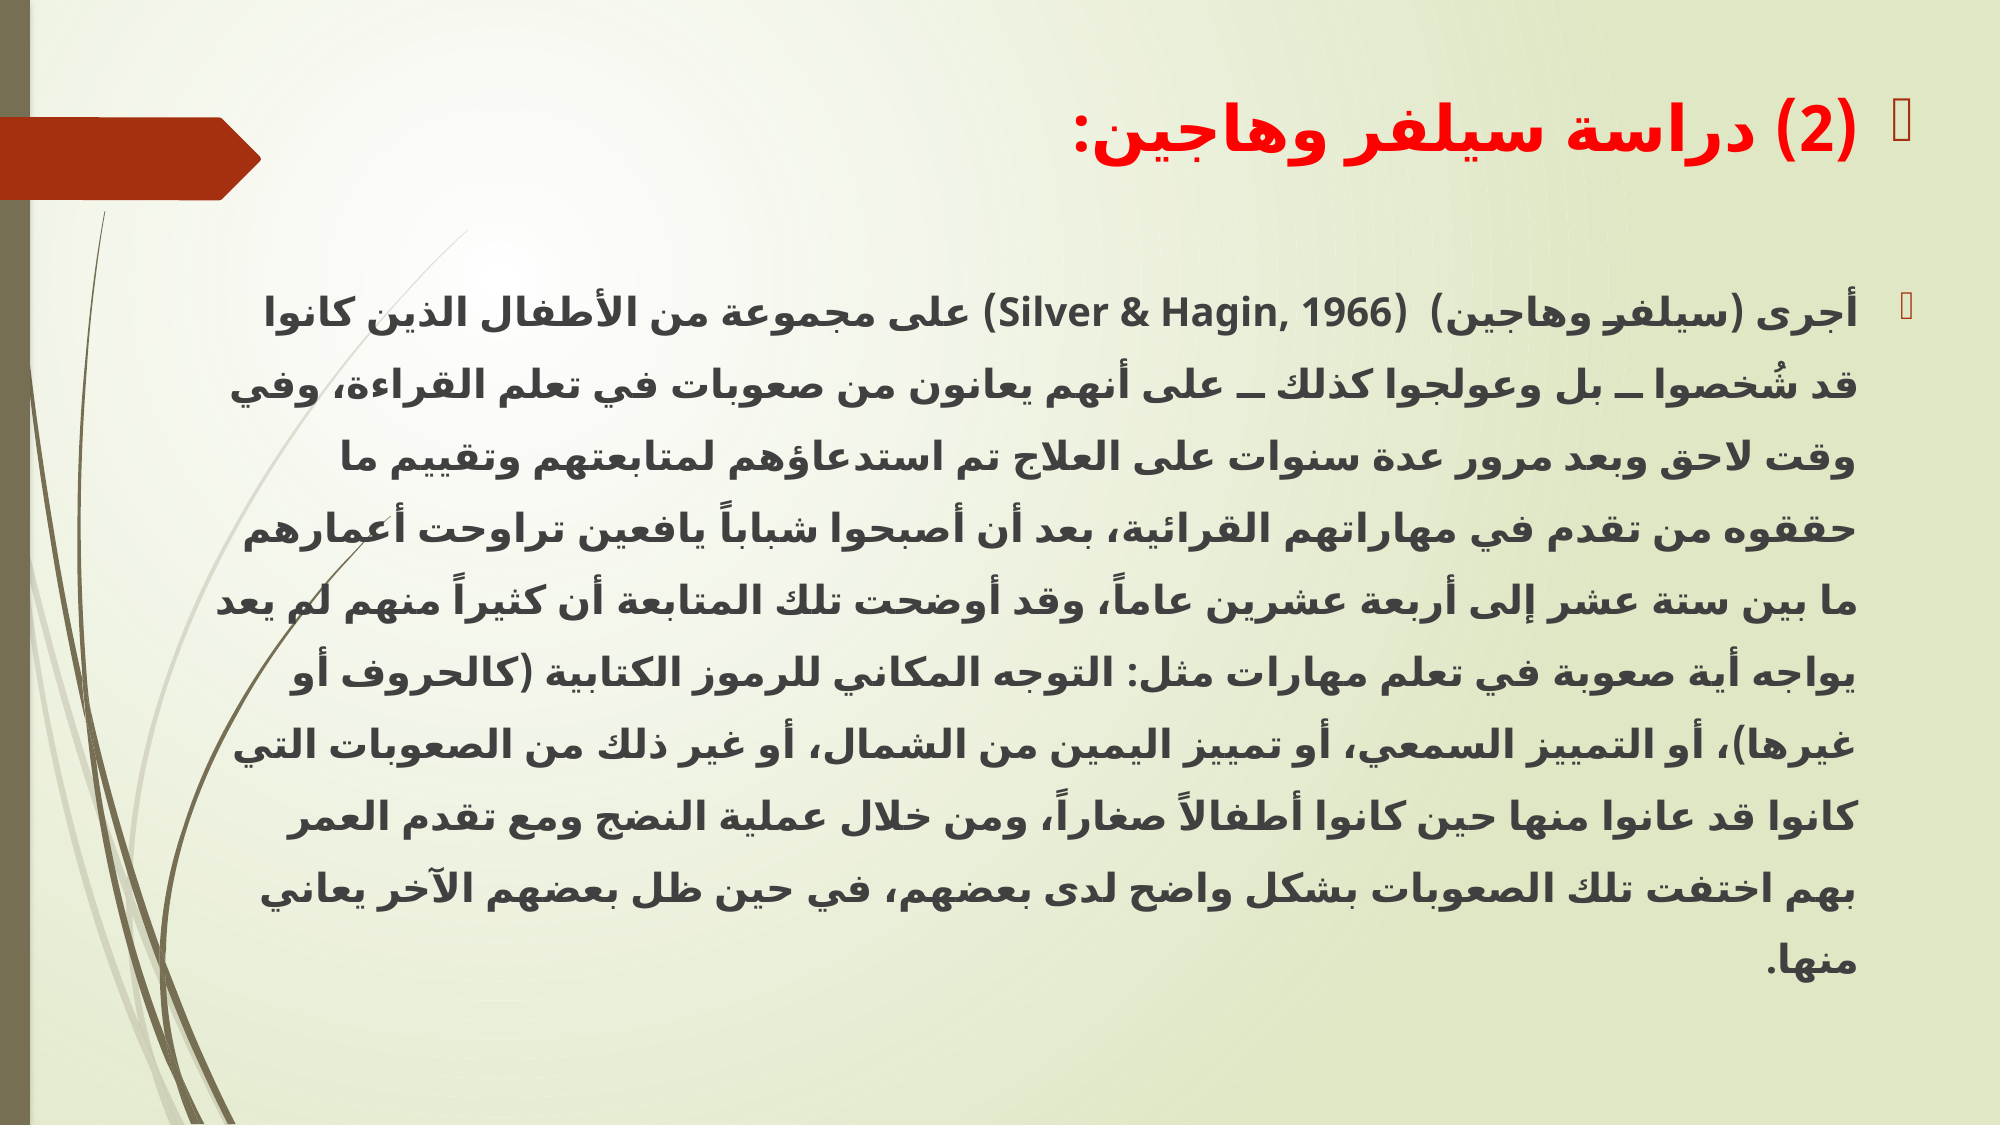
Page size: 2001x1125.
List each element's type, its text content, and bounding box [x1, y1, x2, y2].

list (2) دراسة سيلفر وهاجين: أجرى (سيلفر وهاجين) (Silver & Hagin, 1966) على مجموعة من الأطفال الذين كانوا قد شُخصوا ــ بل وعولجوا كذلك ــ على أنهم يعانون من صعوبات في تعلم القراءة، وفي وقت لاحق وبعد مرور عدة سنوات على العلاج تم استدعاؤهم لمتابعتهم وتقييم ما حققوه من تقدم في مهاراتهم القرائية، بعد أن أصبحوا شباباً يافعين تراوحت أعمارهم ما بين ستة عشر إلى أربعة عشرين عاماً، وقد أوضحت تلك المتابعة أن كثيراً منهم لم يعد يواجه أية صعوبة في تعلم مهارات مثل: التوجه المكاني للرموز الكتابية (كالحروف أو غيرها)، أو التمييز السمعي، أو تمييز اليمين من الشمال، أو غير ذلك من الصعوبات التي كانوا قد عانوا منها حين كانوا أطفالاً صغاراً، ومن خلال عملية النضج ومع تقدم العمر بهم اختفت تلك الصعوبات بشكل واضح لدى بعضهم، في حين ظل بعضهم الآخر يعاني منها. [192, 80, 1929, 992]
